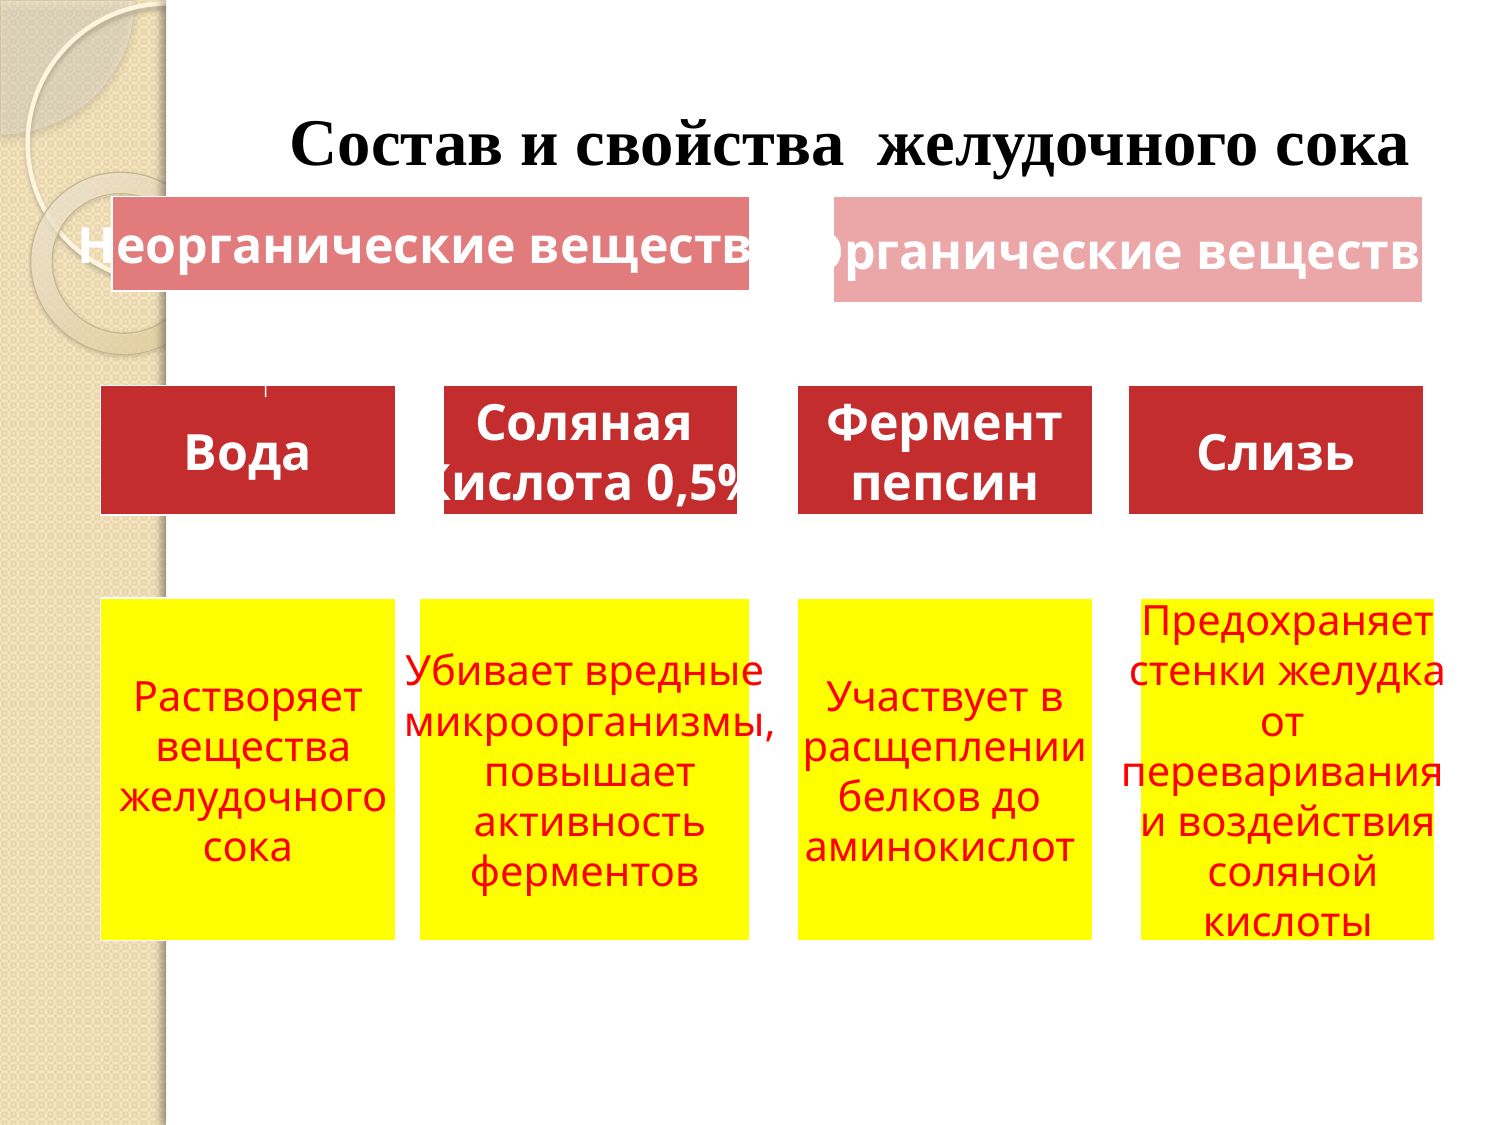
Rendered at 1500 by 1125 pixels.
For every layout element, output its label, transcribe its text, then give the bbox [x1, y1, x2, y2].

text_box Неорганические вещества [112, 196, 750, 291]
text_box Соляная Кислота 0,5% [442, 385, 739, 516]
text_box Растворяет вещества желудочного сока [100, 597, 396, 941]
text_box Органические вещества [832, 196, 1424, 303]
text_box Участвует в расщеплении белков до аминокислот [797, 597, 1093, 941]
title Состав и свойства желудочного сока [235, 45, 1466, 233]
text_box Убивает вредные микроорганизмы, повышает активность ферментов [419, 597, 750, 941]
text_box Слизь [1128, 385, 1424, 516]
text_box Предохраняет стенки желудка от переваривания и воздействия соляной кислоты [1139, 597, 1436, 941]
text_box Фермент пепсин [797, 385, 1093, 516]
text_box Вода [100, 385, 396, 516]
